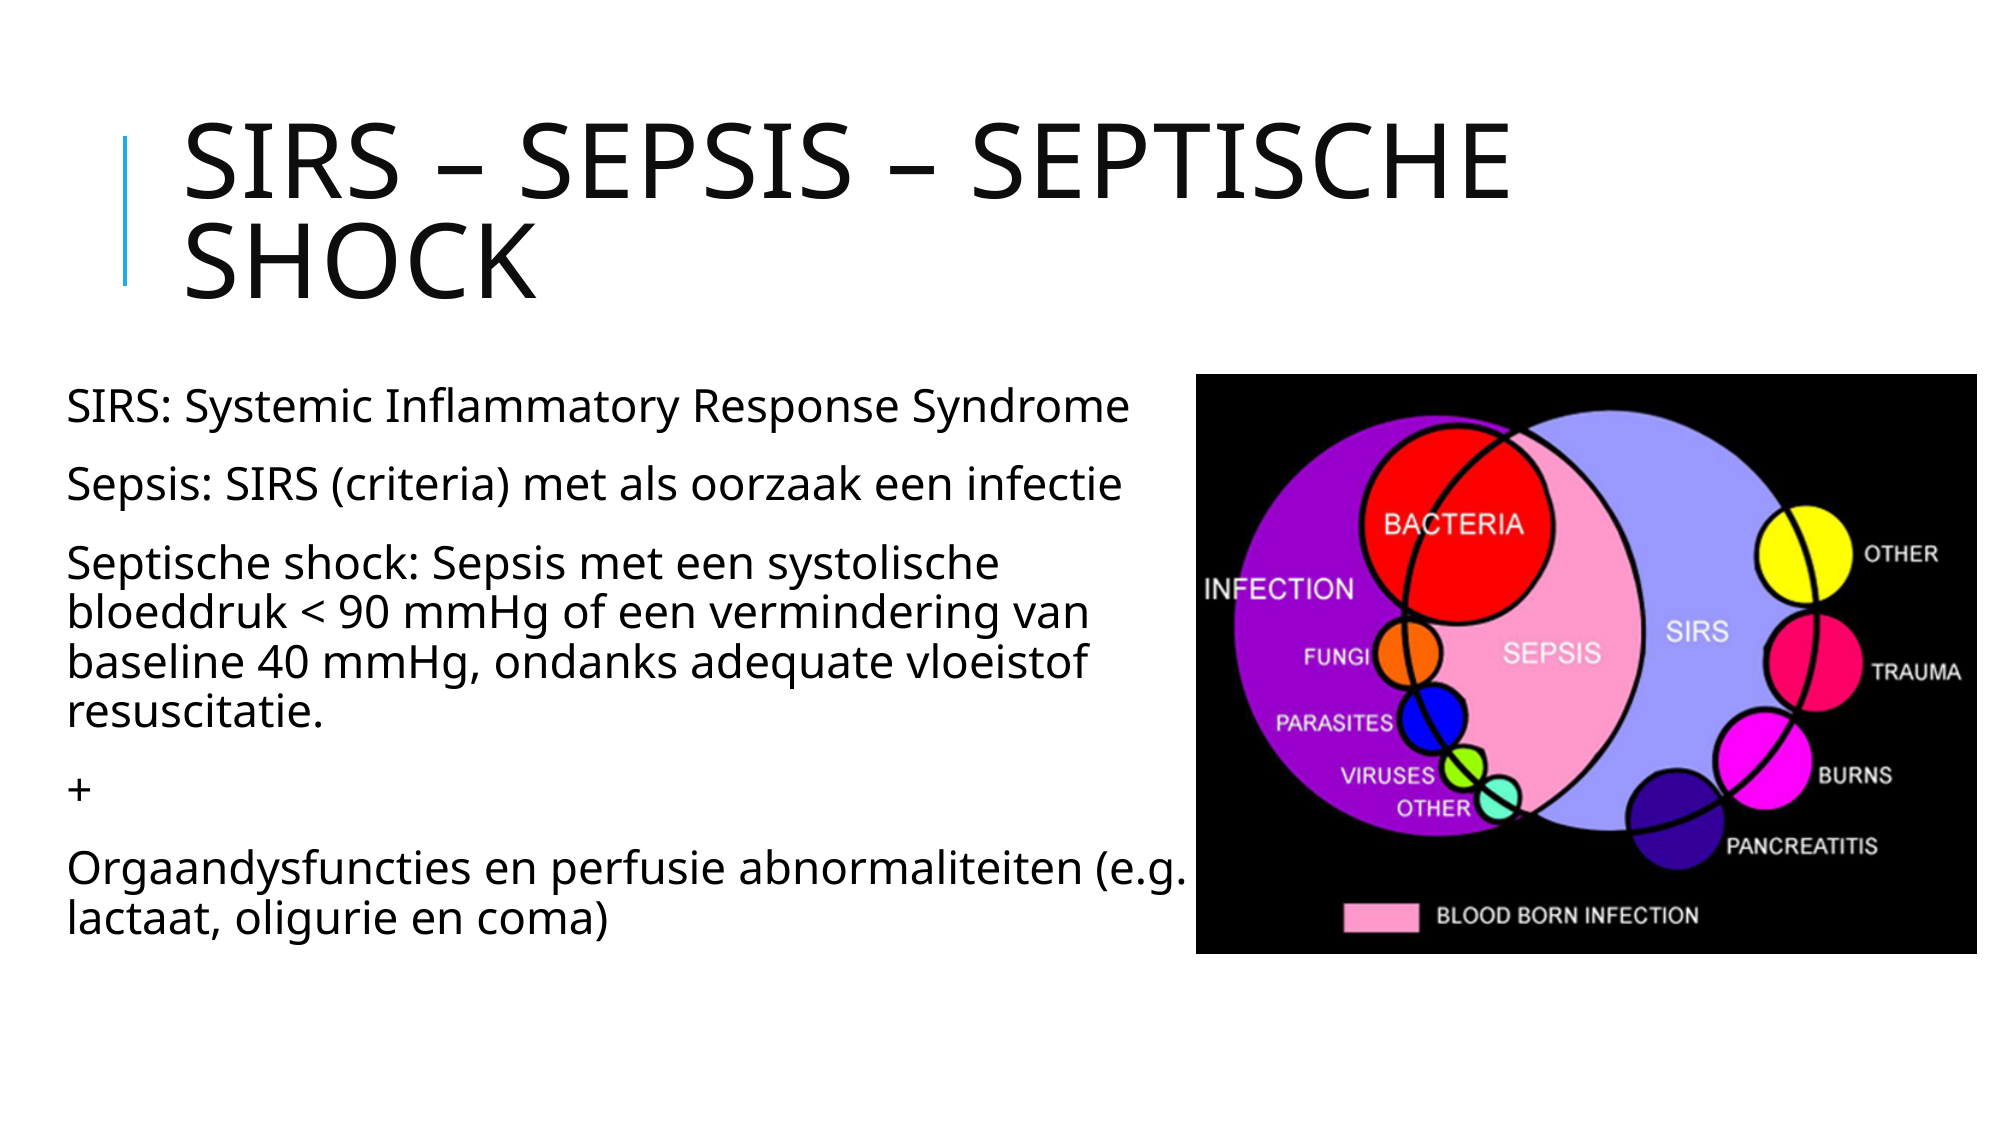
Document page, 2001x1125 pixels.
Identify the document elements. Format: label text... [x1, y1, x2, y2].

list SIRS: Systemic Inflammatory Response Syndrome Sepsis: SIRS (criteria) met als oorzaak een infectie Septische shock: Sepsis met een systolische bloeddruk < 90 mmHg of een vermindering van baseline 40 mmHg, ondanks adequate vloeistof resuscitatie. + Orgaandysfuncties en perfusie abnormaliteiten (e.g. lactaat, oligurie en coma) [43, 375, 1197, 1035]
picture [1196, 374, 1978, 954]
title SIRS – SEPSIS – SEPTISCHE SHOCK [168, 96, 1763, 342]
